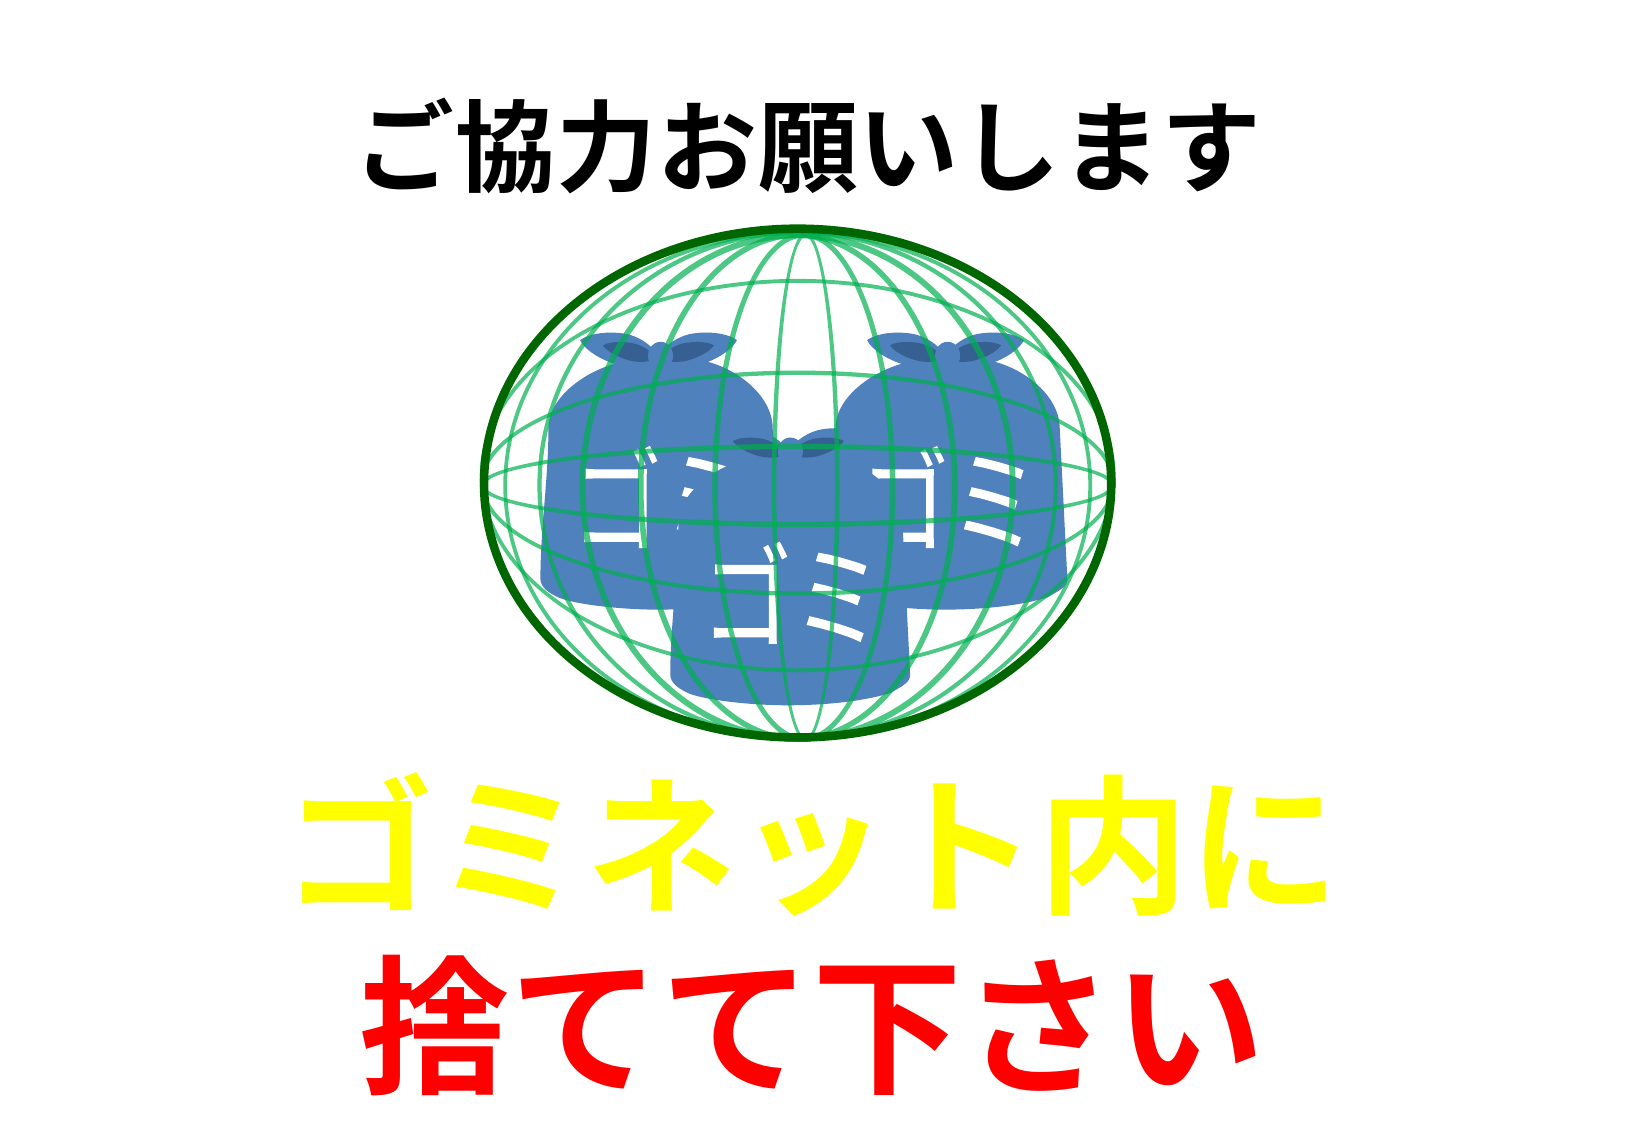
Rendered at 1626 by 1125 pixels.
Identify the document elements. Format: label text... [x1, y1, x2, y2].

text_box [479, 224, 1116, 742]
text_box ご協力お願いします [0, 76, 1625, 212]
text_box ゴミネット内に 捨てて下さい [0, 744, 1625, 1120]
